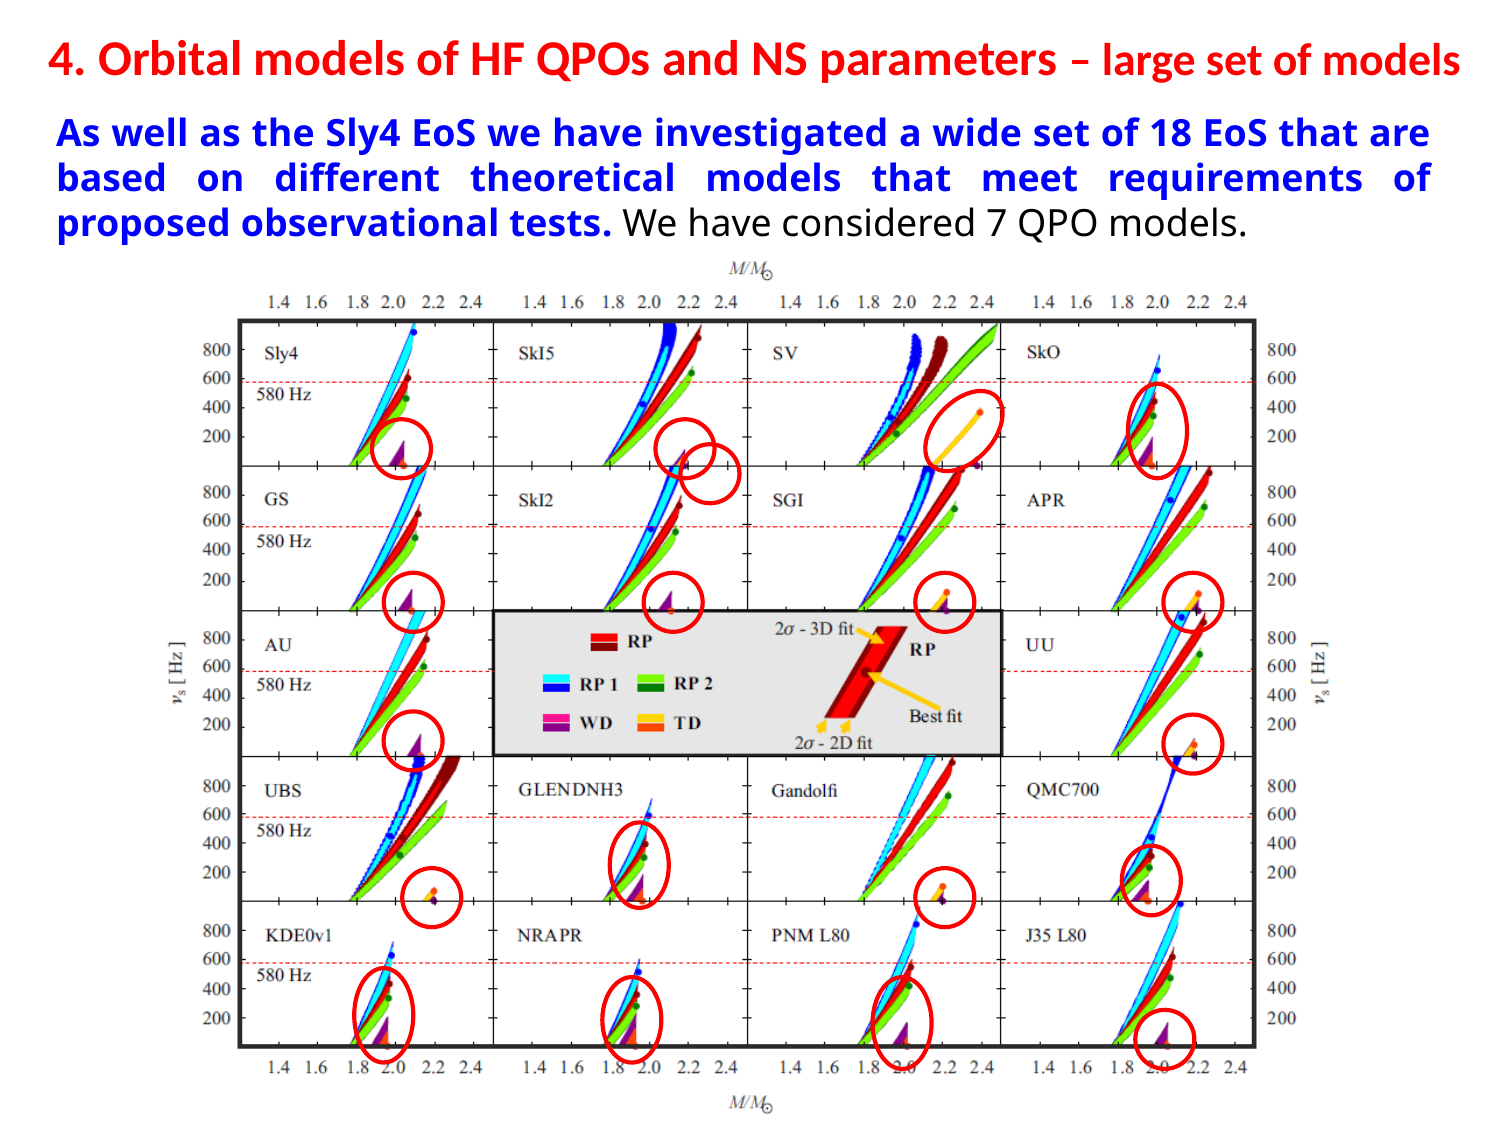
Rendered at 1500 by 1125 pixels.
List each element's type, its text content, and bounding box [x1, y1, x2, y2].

picture [135, 258, 1351, 1120]
text_box As well as the Sly4 EoS we have investigated a wide set of 18 EoS that are based on different theoretical models that meet requirements of proposed observational tests. We have considered 7 QPO models. [41, 101, 1447, 252]
text_box 4. Orbital models of HF QPOs and NS parameters – large set of models [33, 17, 1476, 93]
